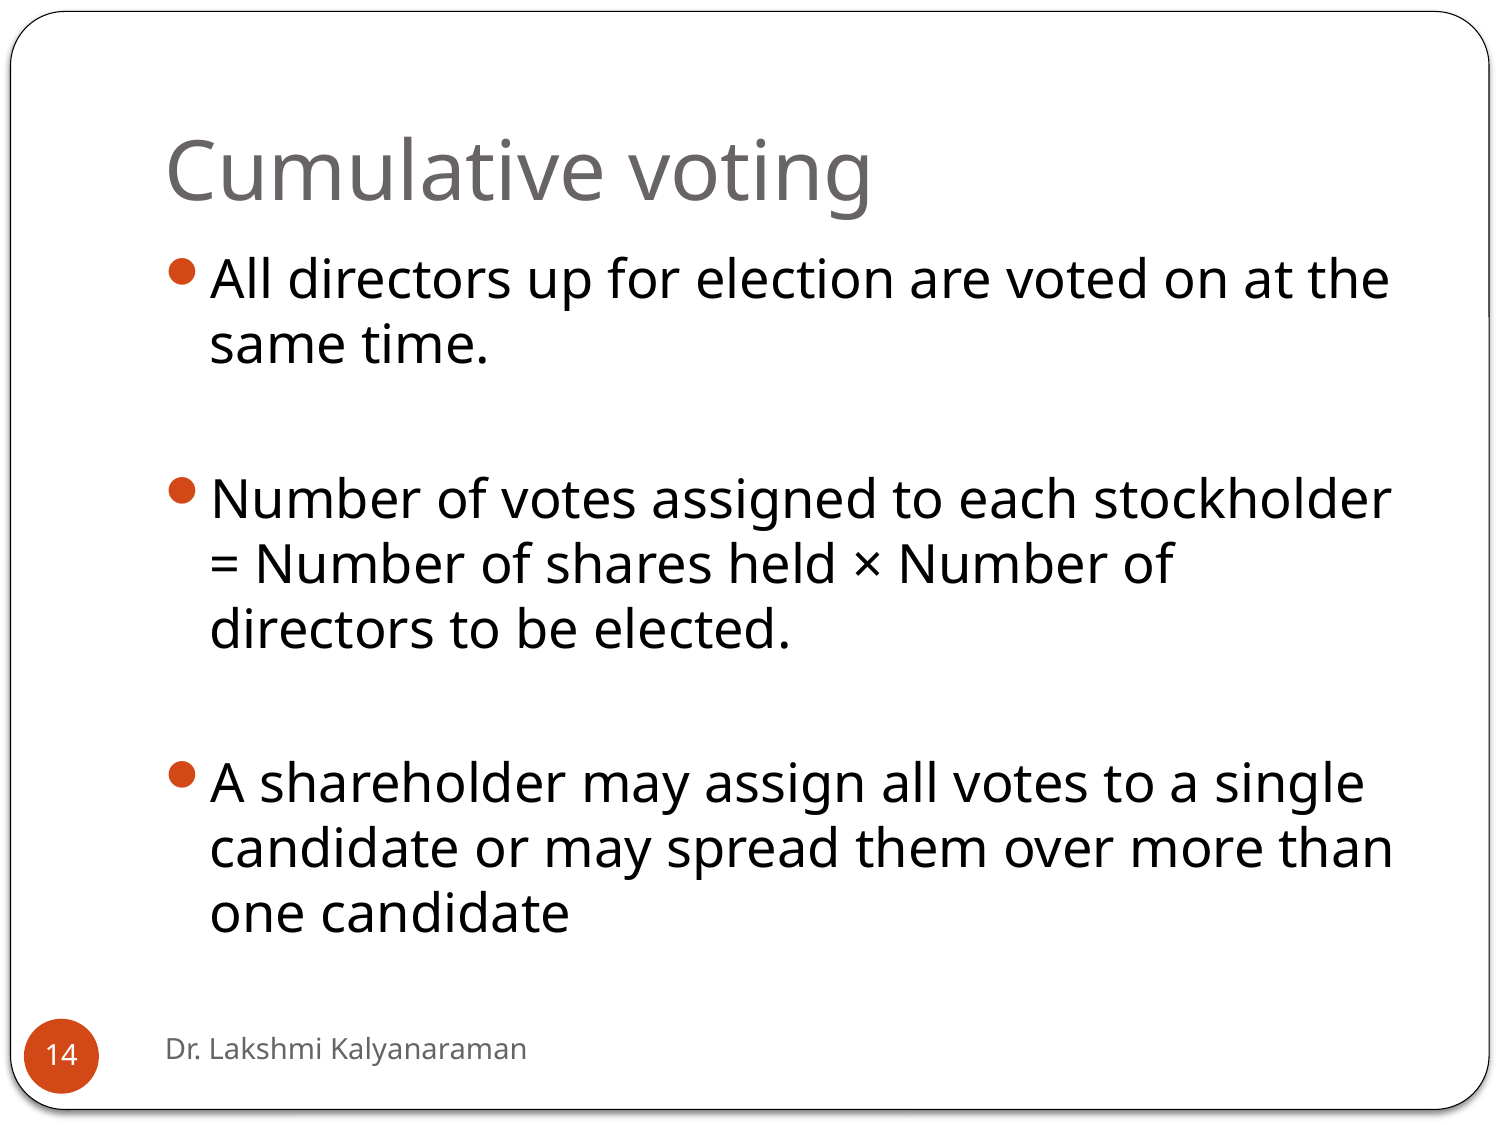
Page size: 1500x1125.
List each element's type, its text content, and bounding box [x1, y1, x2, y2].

footer Dr. Lakshmi Kalyanaraman [150, 1012, 800, 1088]
list All directors up for election are voted on at the same time. Number of votes assigned to each stockholder = Number of shares held × Number of directors to be elected. A shareholder may assign all votes to a single candidate or may spread them over more than one candidate [150, 237, 1425, 988]
slide_number 14 [23, 1018, 99, 1094]
title Cumulative voting [150, 45, 1425, 233]
